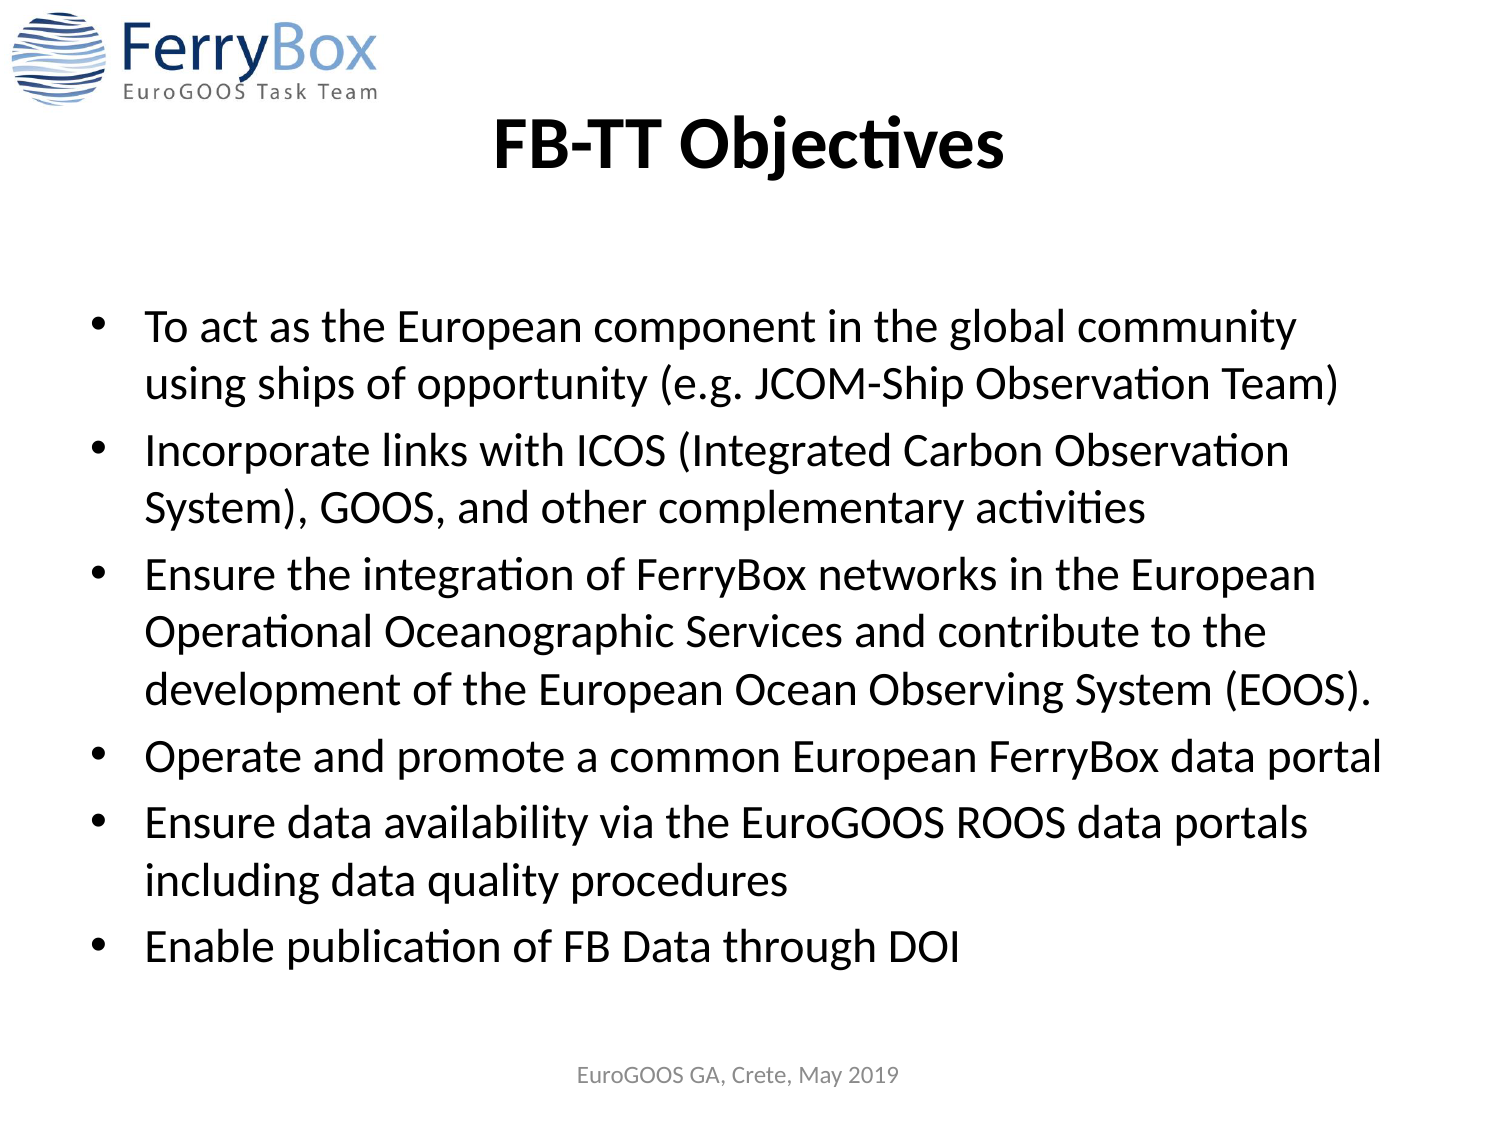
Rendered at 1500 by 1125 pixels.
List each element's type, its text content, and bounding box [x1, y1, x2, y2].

title FB-TT Objectives [75, 45, 1425, 233]
list To act as the European component in the global community using ships of opportunity (e.g. JCOM-Ship Observation Team) Incorporate links with ICOS (Integrated Carbon Observation System), GOOS, and other complementary activities Ensure the integration of FerryBox networks in the European Operational Oceanographic Services and contribute to the development of the European Ocean Observing System (EOOS). Operate and promote a common European FerryBox data portal Ensure data availability via the EuroGOOS ROOS data portals including data quality procedures Enable publication of FB Data through DOI [75, 262, 1425, 1005]
